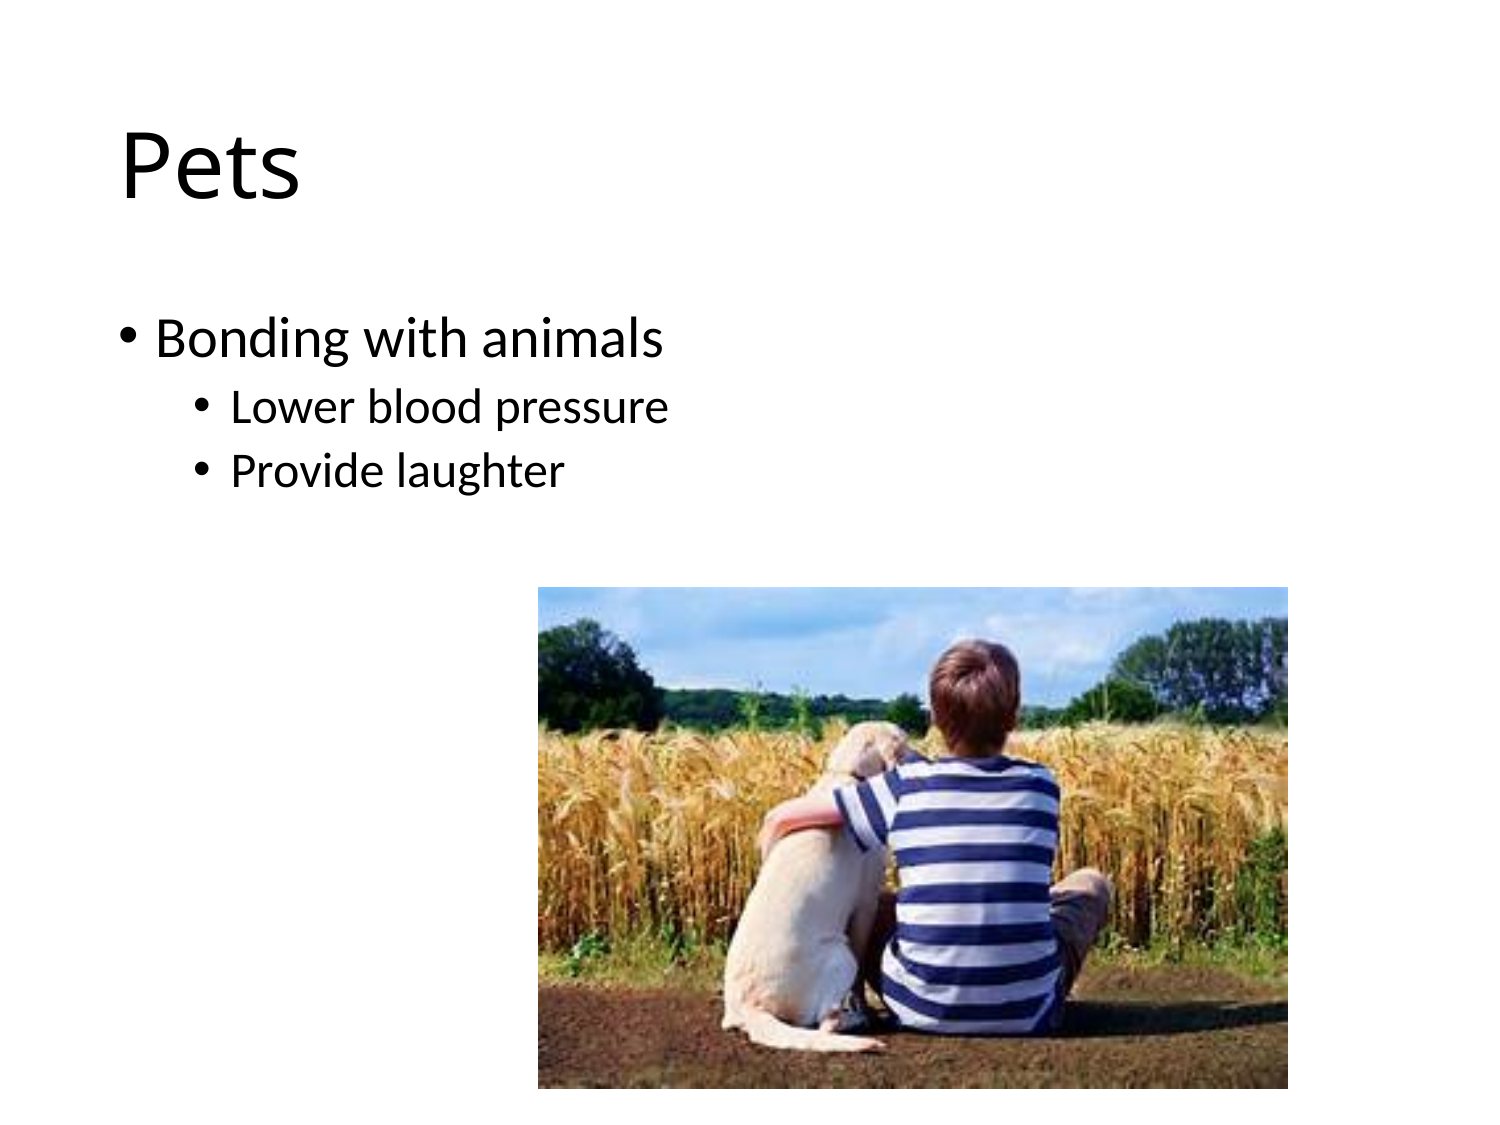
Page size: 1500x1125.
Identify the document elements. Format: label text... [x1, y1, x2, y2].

list Bonding with animals Lower blood pressure Provide laughter [103, 299, 1397, 1014]
picture [538, 587, 1288, 1089]
title Pets [103, 59, 1397, 278]
